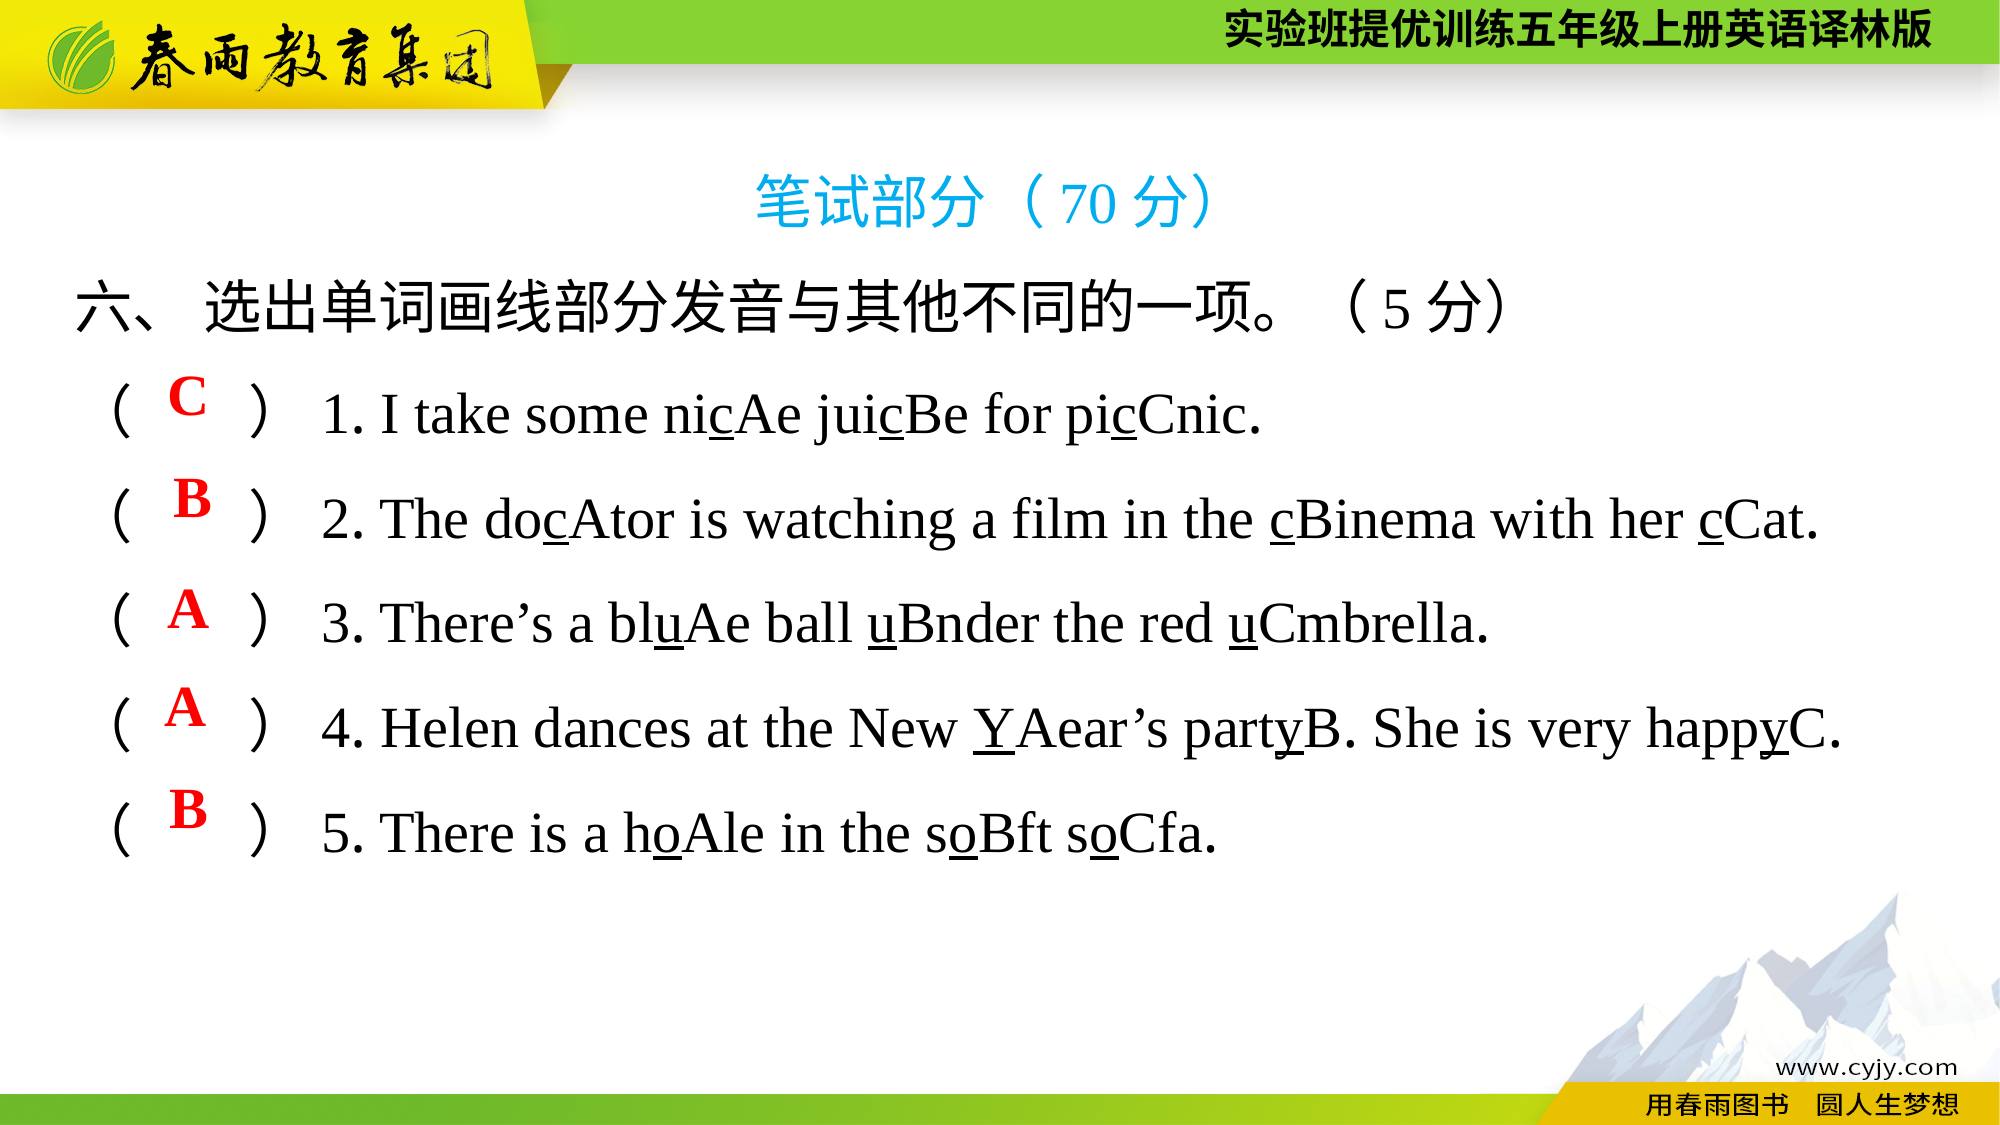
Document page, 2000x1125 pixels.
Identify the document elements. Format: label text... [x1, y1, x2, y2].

text_box A [153, 562, 225, 648]
list 笔试部分（70分） 六、 选出单词画线部分发音与其他不同的一项。（5分） （ ）1. I take some nicAe juicBe for picCnic. （ ）2. The docAtor is watching a film in the cBinema with her cCat. （ ）3. There’s a bluAe ball uBnder the red uCmbrella. （ ）4. Helen dances at the New YAear’s partyB. She is very happyC. （ ）5. There is a hoAle in the soBft soCfa. [59, 122, 1944, 880]
text_box C [153, 349, 225, 435]
text_box A [149, 661, 222, 746]
text_box B [158, 452, 228, 537]
text_box B [154, 763, 224, 848]
picture [0, 0, 2000, 1125]
